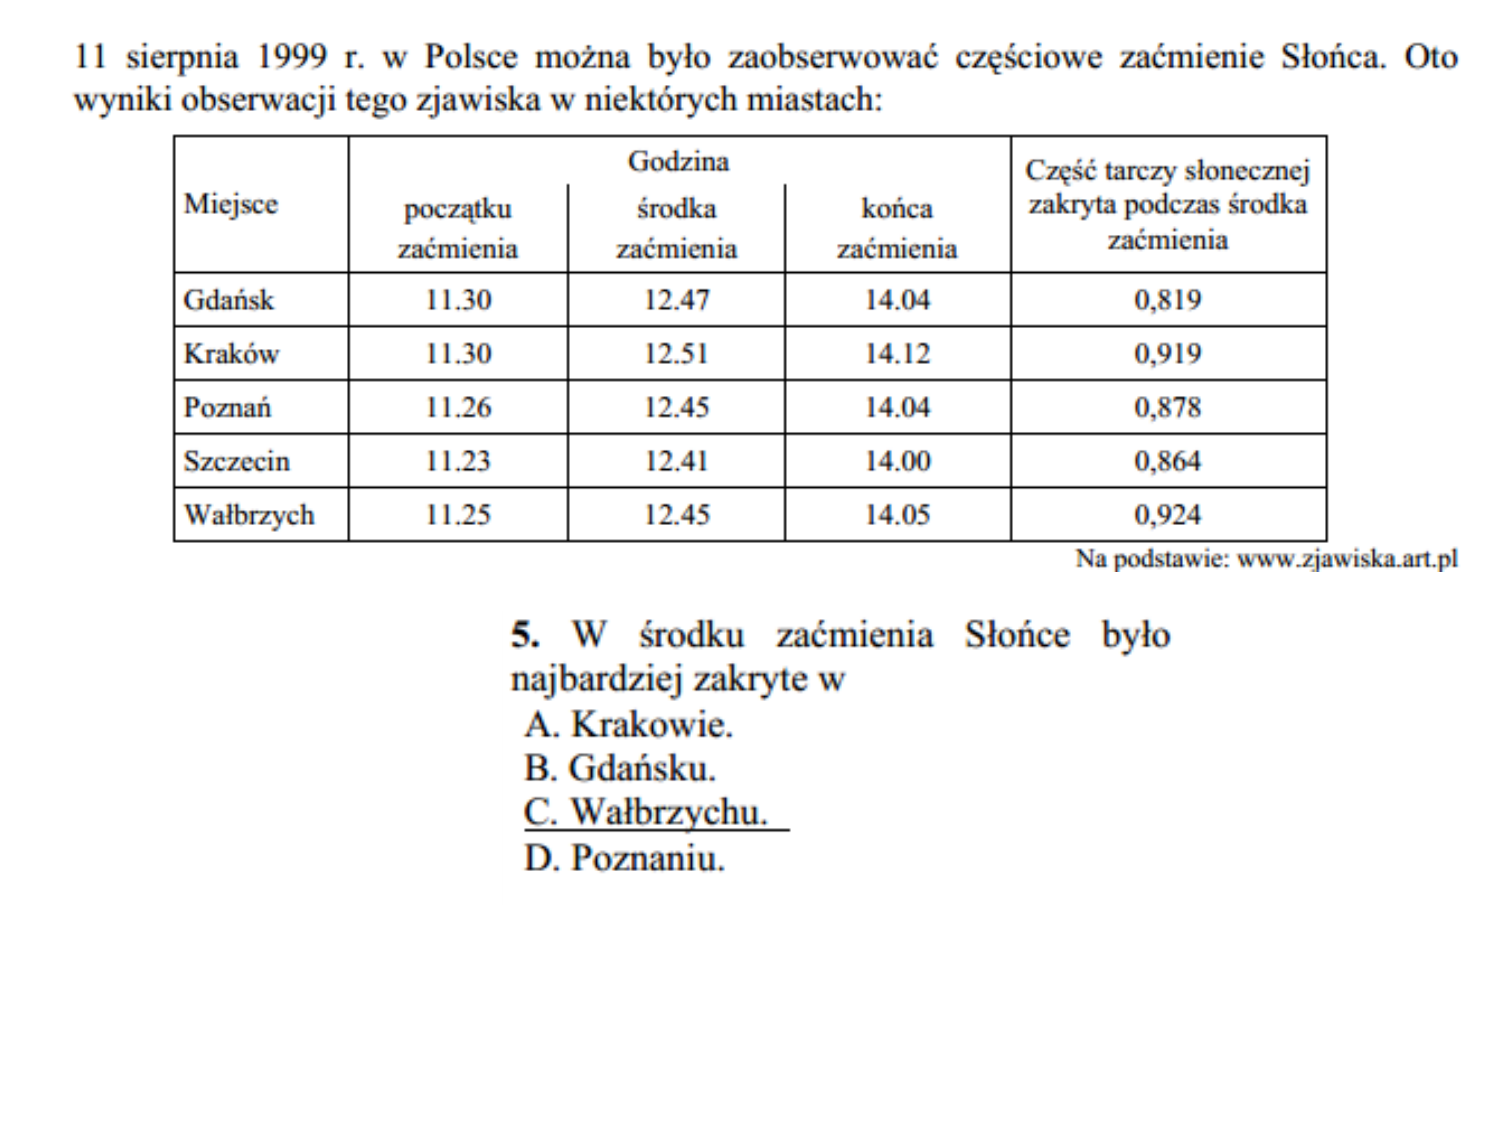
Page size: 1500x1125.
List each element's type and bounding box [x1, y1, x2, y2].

picture [501, 610, 1179, 906]
picture [64, 37, 1465, 572]
